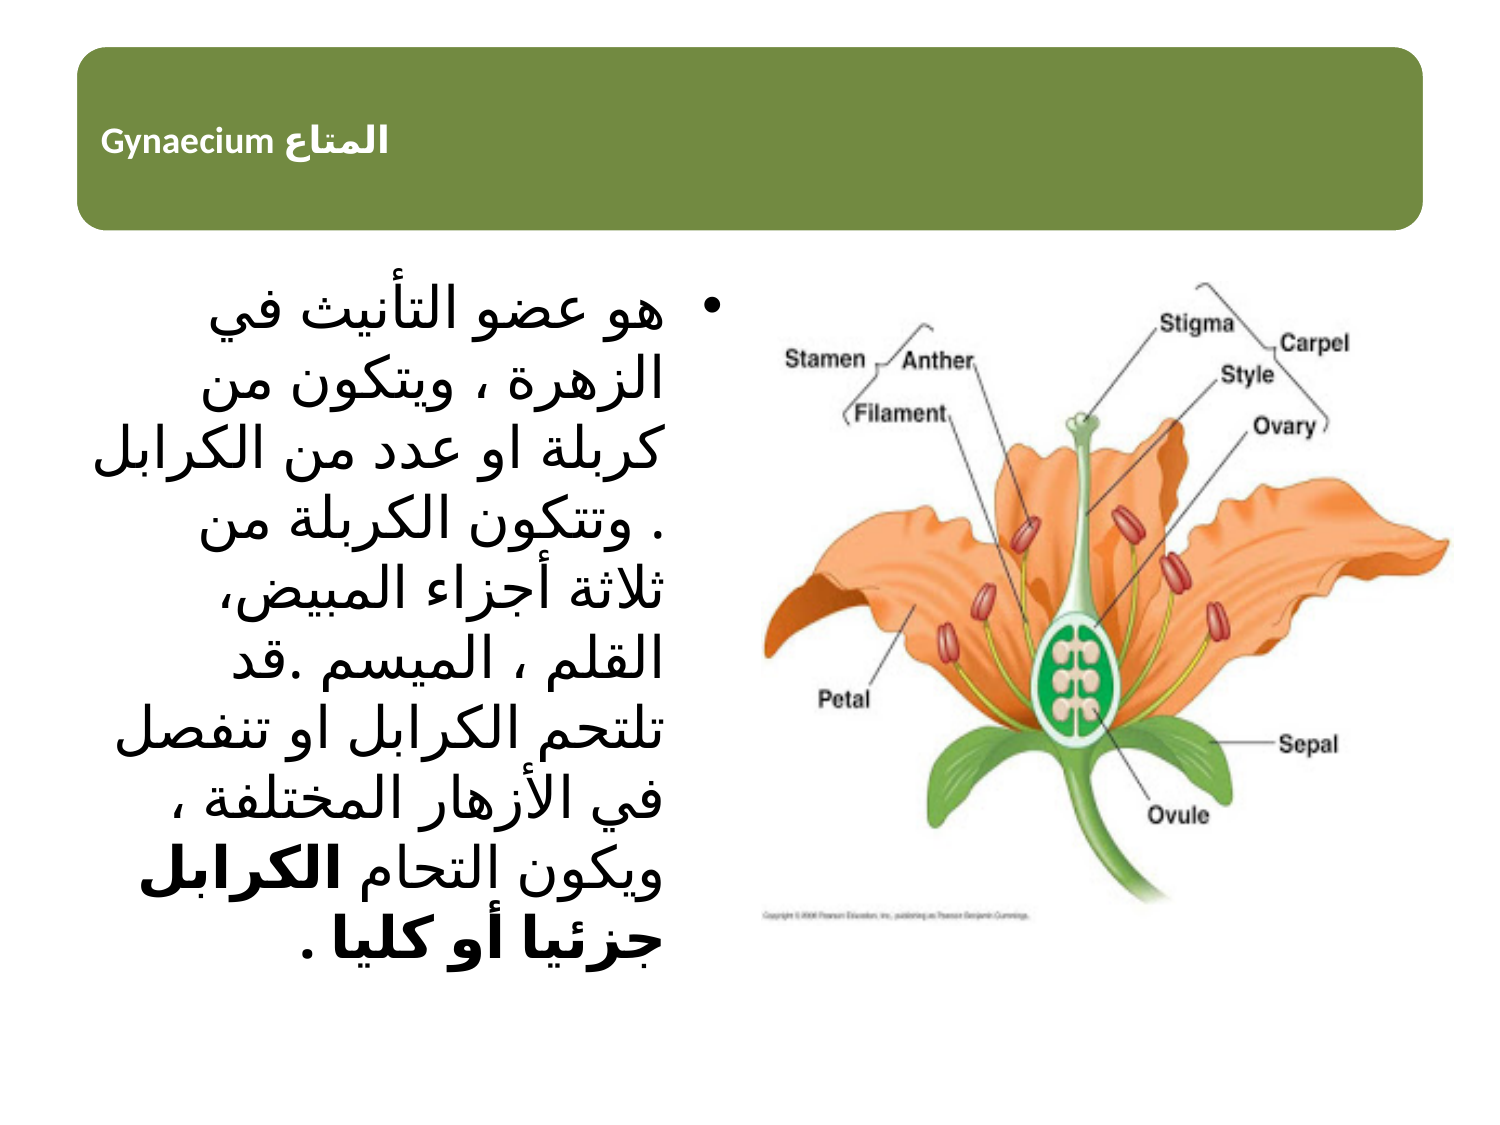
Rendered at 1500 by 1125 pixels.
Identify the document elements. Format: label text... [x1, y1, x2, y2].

list ھو عضو التأنیث في الزھرة ، ویتكون من كربلة او عدد من الكرابل . وتتكون الكربلة من ثلاثة أجزاء المبیض، القلم ، المیسم .قد تلتحم الكرابل او تنفصل في الأزھار المختلفة ، ویكون التحام الكرابل جزئیا أو كلیا . [75, 262, 738, 1005]
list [761, 280, 1454, 926]
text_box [74, 44, 1426, 233]
